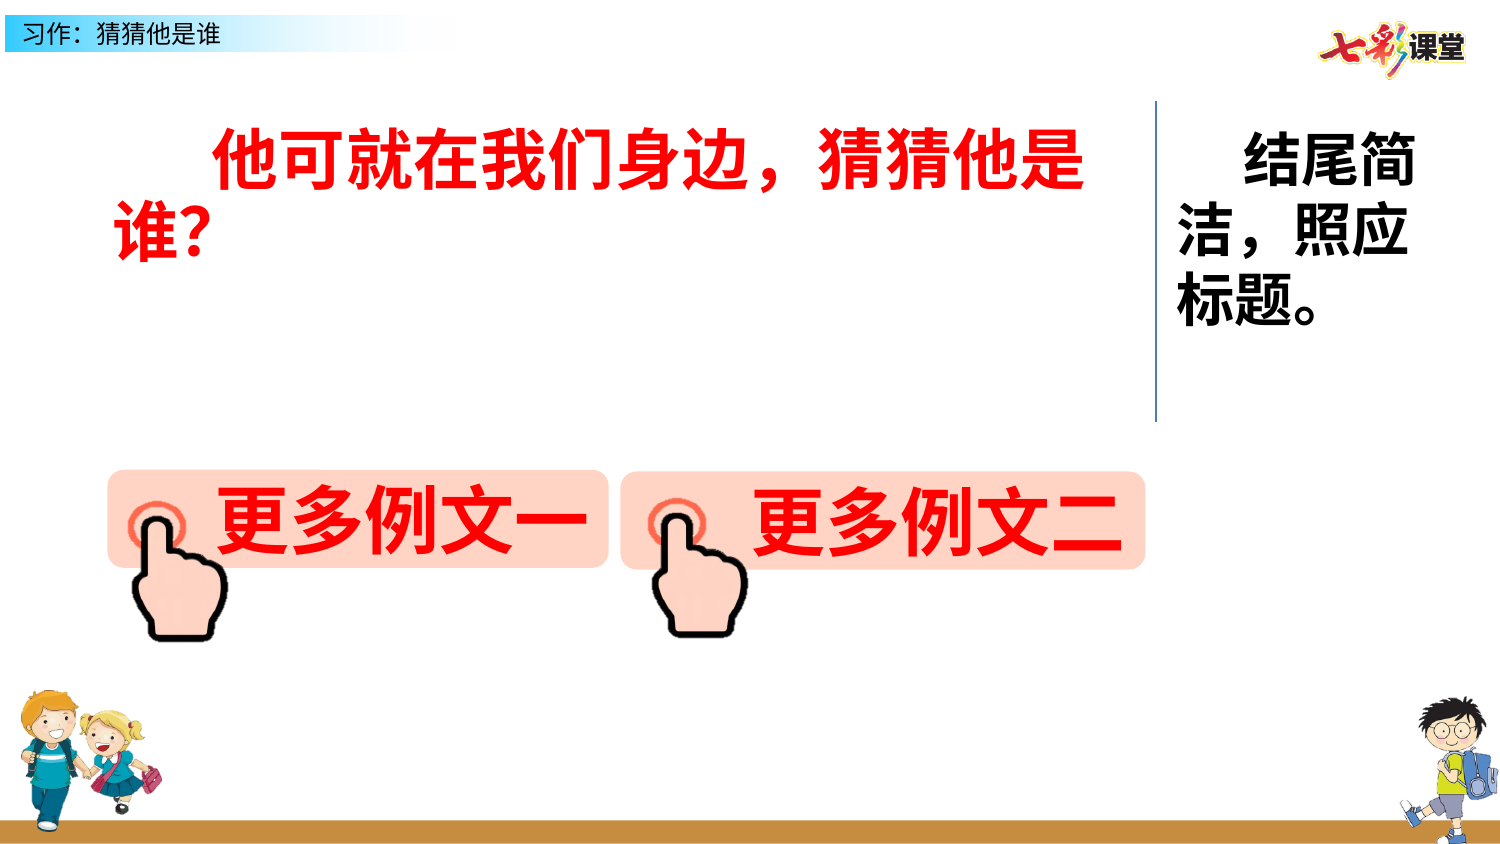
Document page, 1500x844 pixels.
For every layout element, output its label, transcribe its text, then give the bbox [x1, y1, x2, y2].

text_box 他可就在我们身边，猜猜他是谁？ [101, 120, 1098, 276]
picture [1316, 20, 1468, 80]
text_box 结尾简洁，照应标题。 [1161, 115, 1450, 341]
picture [21, 690, 162, 832]
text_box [606, 471, 1146, 642]
picture [1358, 684, 1500, 844]
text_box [86, 469, 607, 646]
